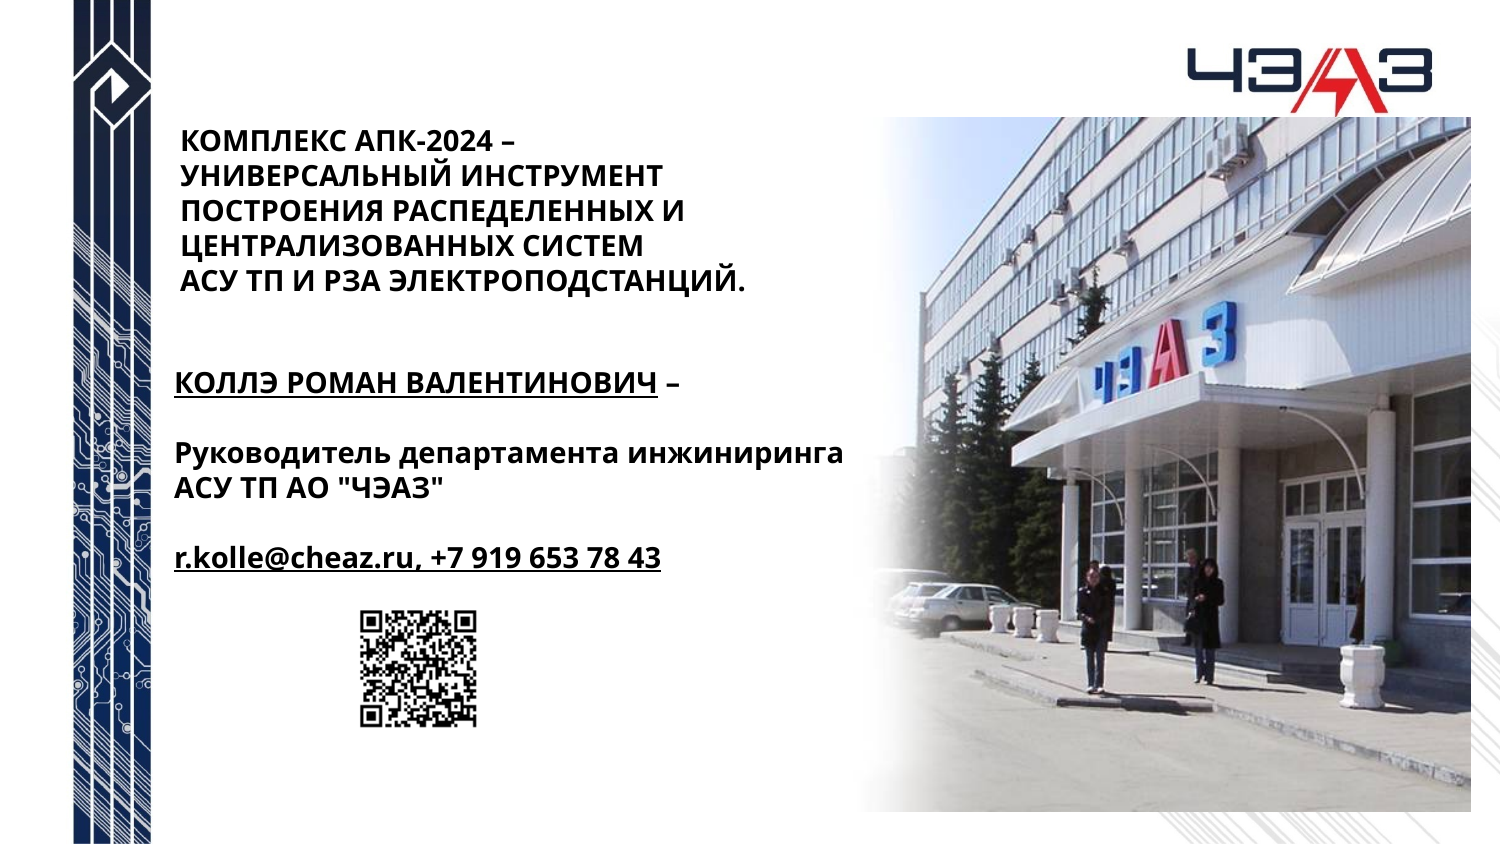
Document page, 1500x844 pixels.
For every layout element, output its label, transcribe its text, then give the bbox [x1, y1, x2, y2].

picture [0, 0, 1500, 844]
text_box КОЛЛЭ РОМАН ВАЛЕНТИНОВИЧ – Руководитель департамента инжиниринга АСУ ТП АО "ЧЭАЗ" r.kolle@cheaz.ru, +7 919 653 78 43 [159, 356, 839, 582]
text_box КОМПЛЕКС АПК-2024 – УНИВЕРСАЛЬНЫЙ ИНСТРУМЕНТ ПОСТРОЕНИЯ РАСПЕДЕЛЕННЫХ И ЦЕНТРАЛИЗОВАННЫХ СИСТЕМ АСУ ТП И РЗА ЭЛЕКТРОПОДСТАНЦИЙ. [165, 114, 916, 305]
